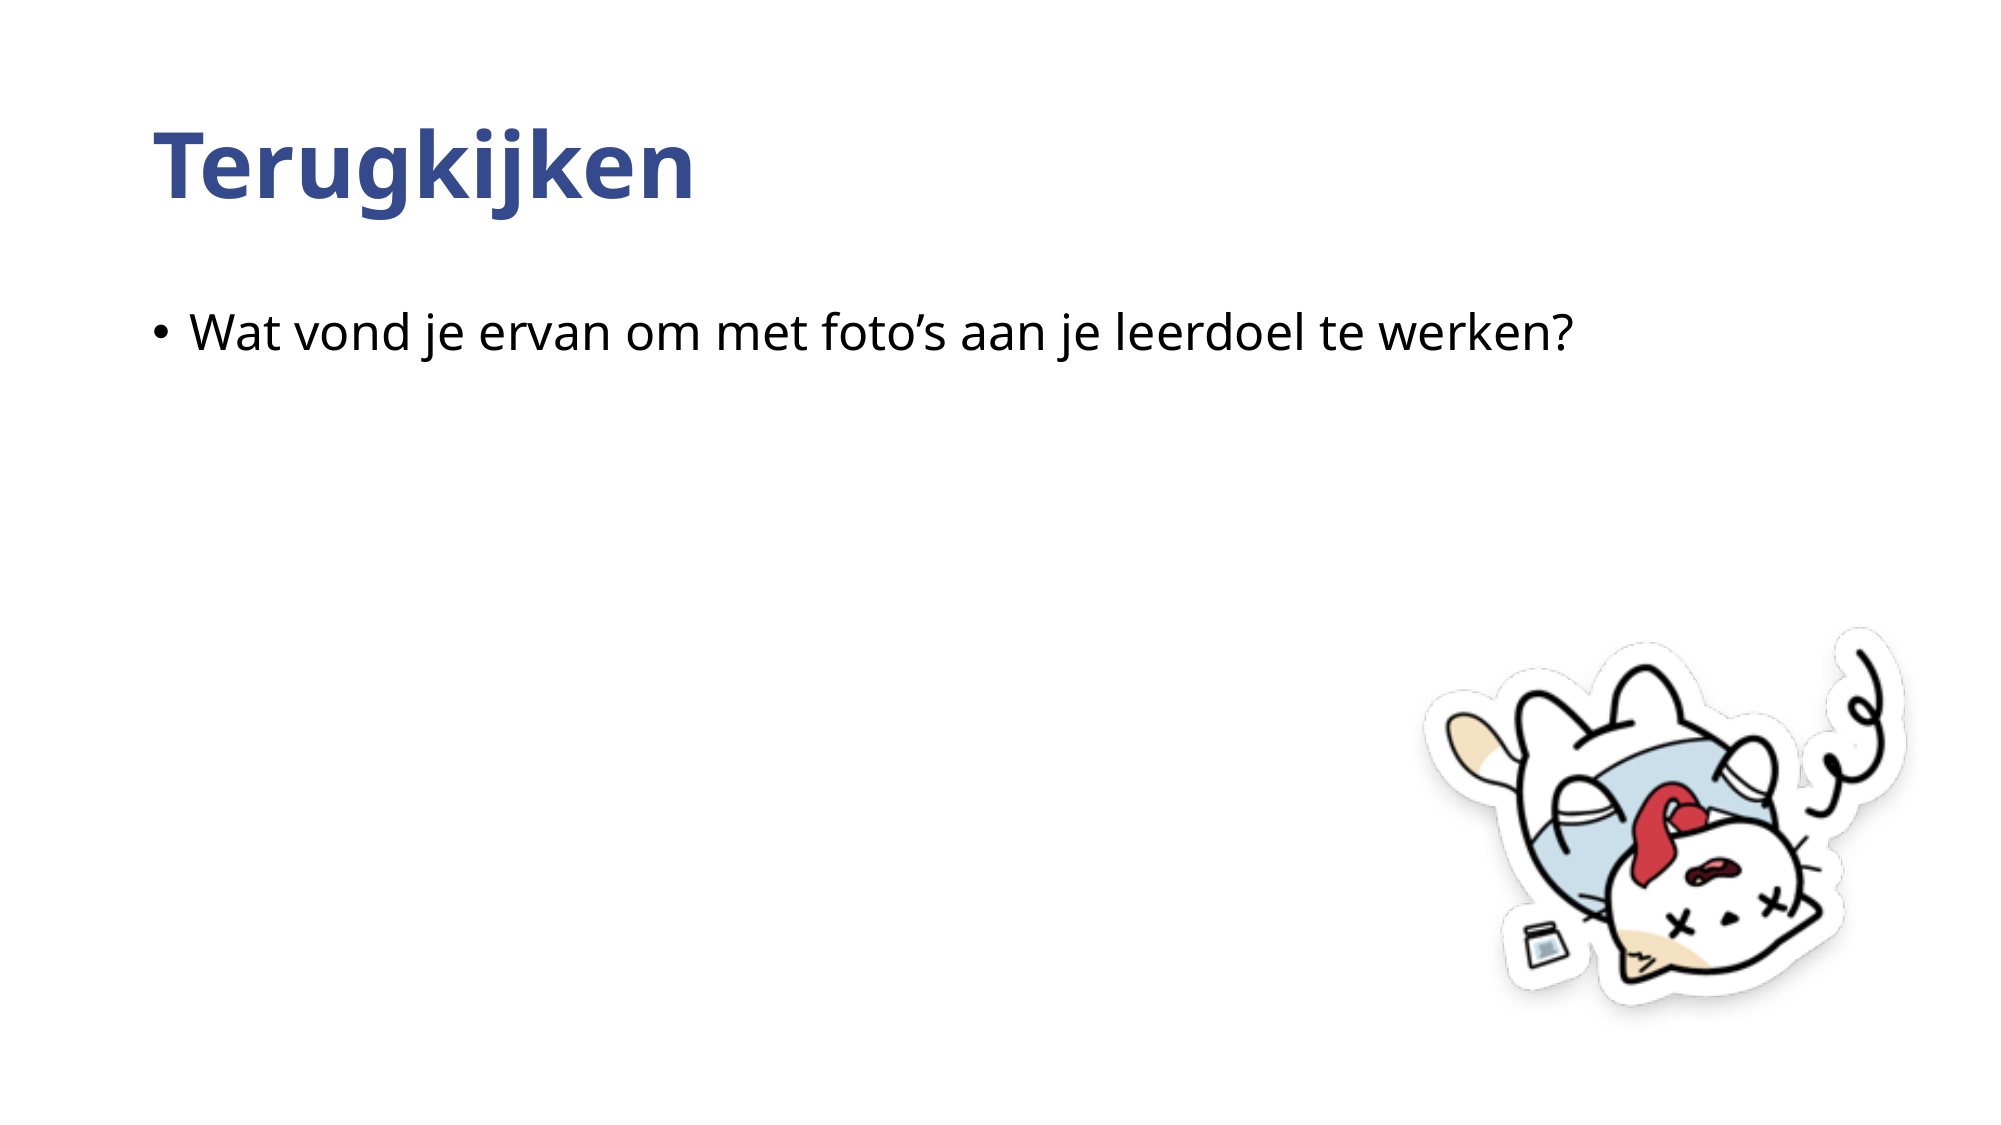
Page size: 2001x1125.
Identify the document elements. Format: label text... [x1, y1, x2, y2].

list Wat vond je ervan om met foto’s aan je leerdoel te werken? [137, 299, 1863, 863]
title Terugkijken [137, 59, 1863, 278]
picture [1361, 514, 1957, 1107]
